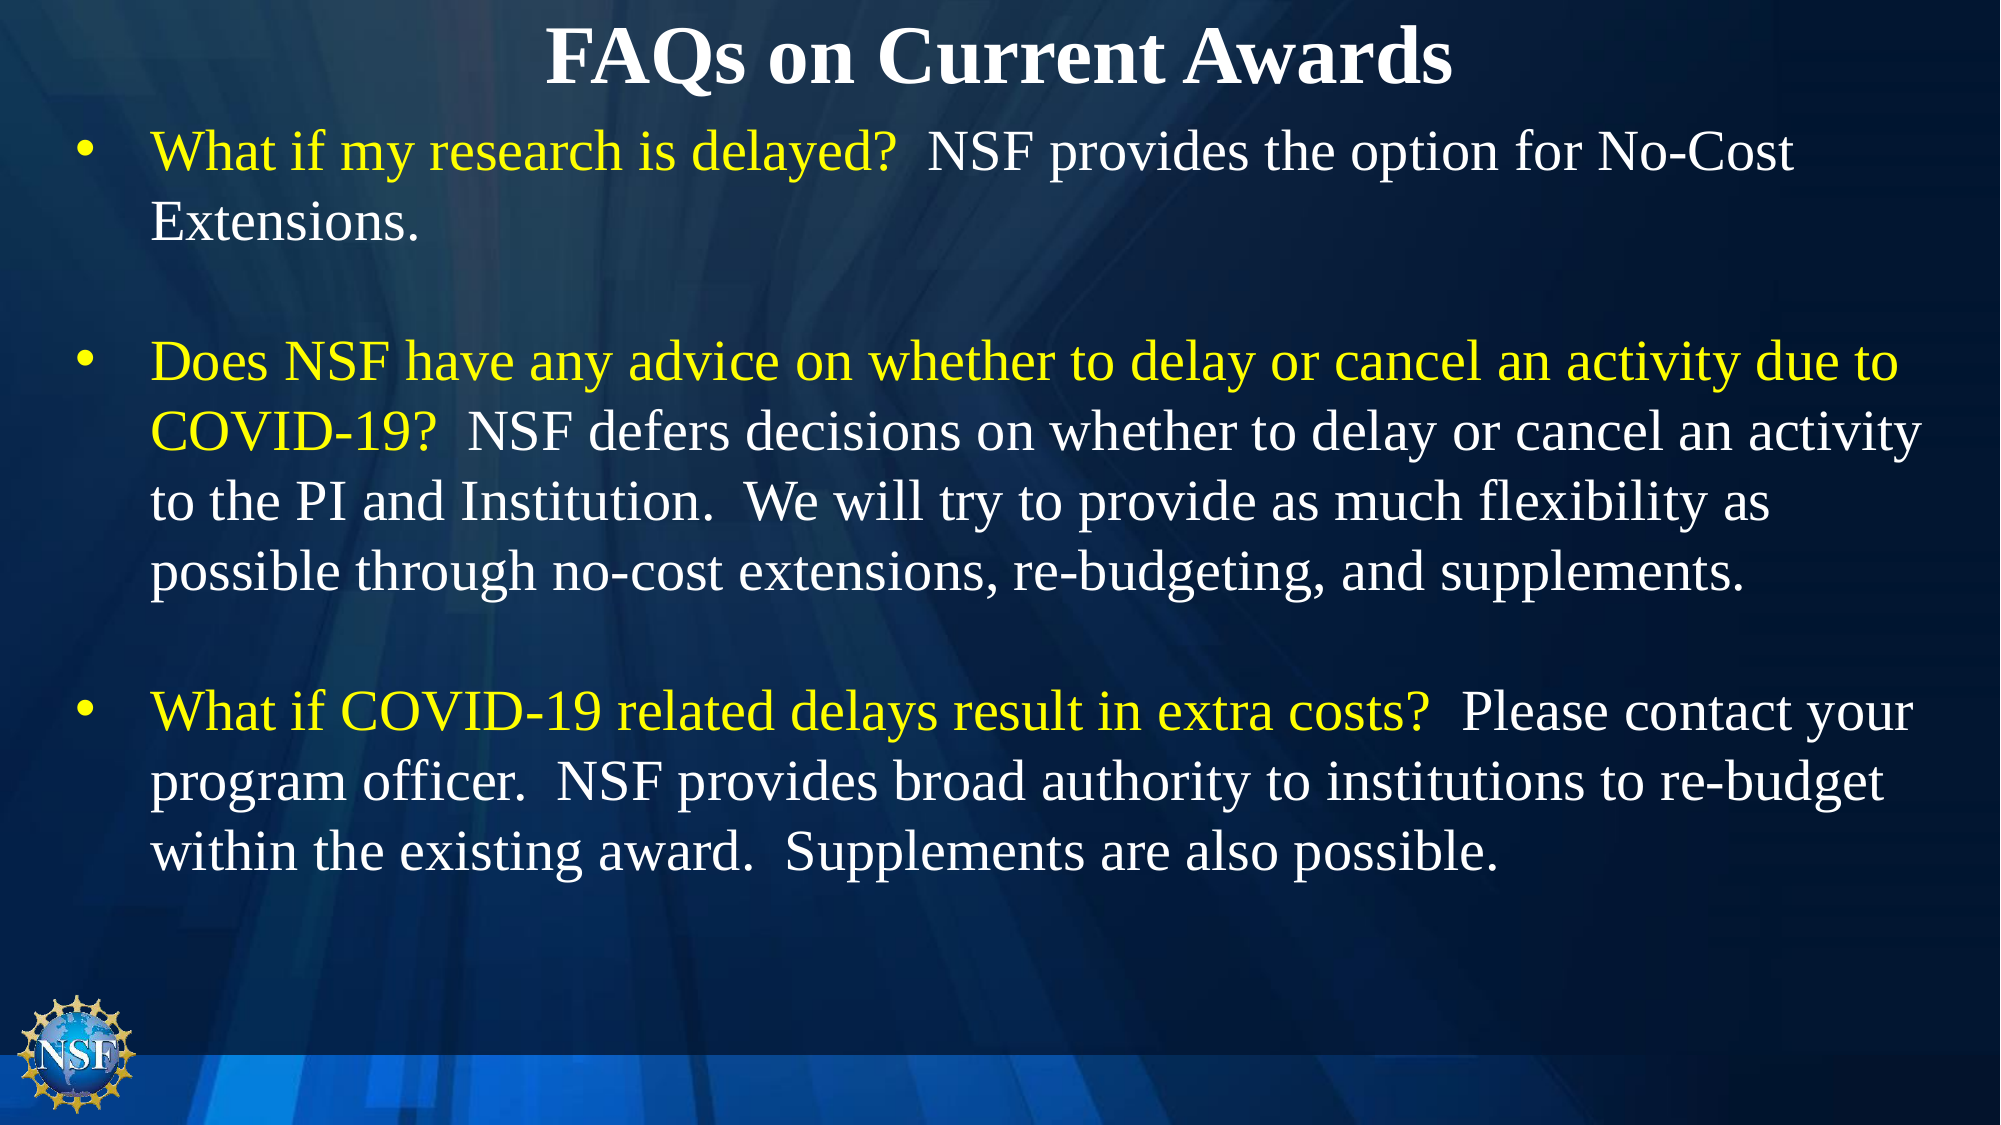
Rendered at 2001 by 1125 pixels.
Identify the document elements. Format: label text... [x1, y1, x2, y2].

title FAQs on Current Awards [210, 0, 1790, 101]
list What if my research is delayed? NSF provides the option for No-Cost Extensions. Does NSF have any advice on whether to delay or cancel an activity due to COVID-19? NSF defers decisions on whether to delay or cancel an activity to the PI and Institution. We will try to provide as much flexibility as possible through no-cost extensions, re-budgeting, and supplements. What if COVID-19 related delays result in extra costs? Please contact your program officer. NSF provides broad authority to institutions to re-budget within the existing award. Supplements are also possible. [75, 112, 1950, 1125]
picture [0, 0, 2000, 1125]
